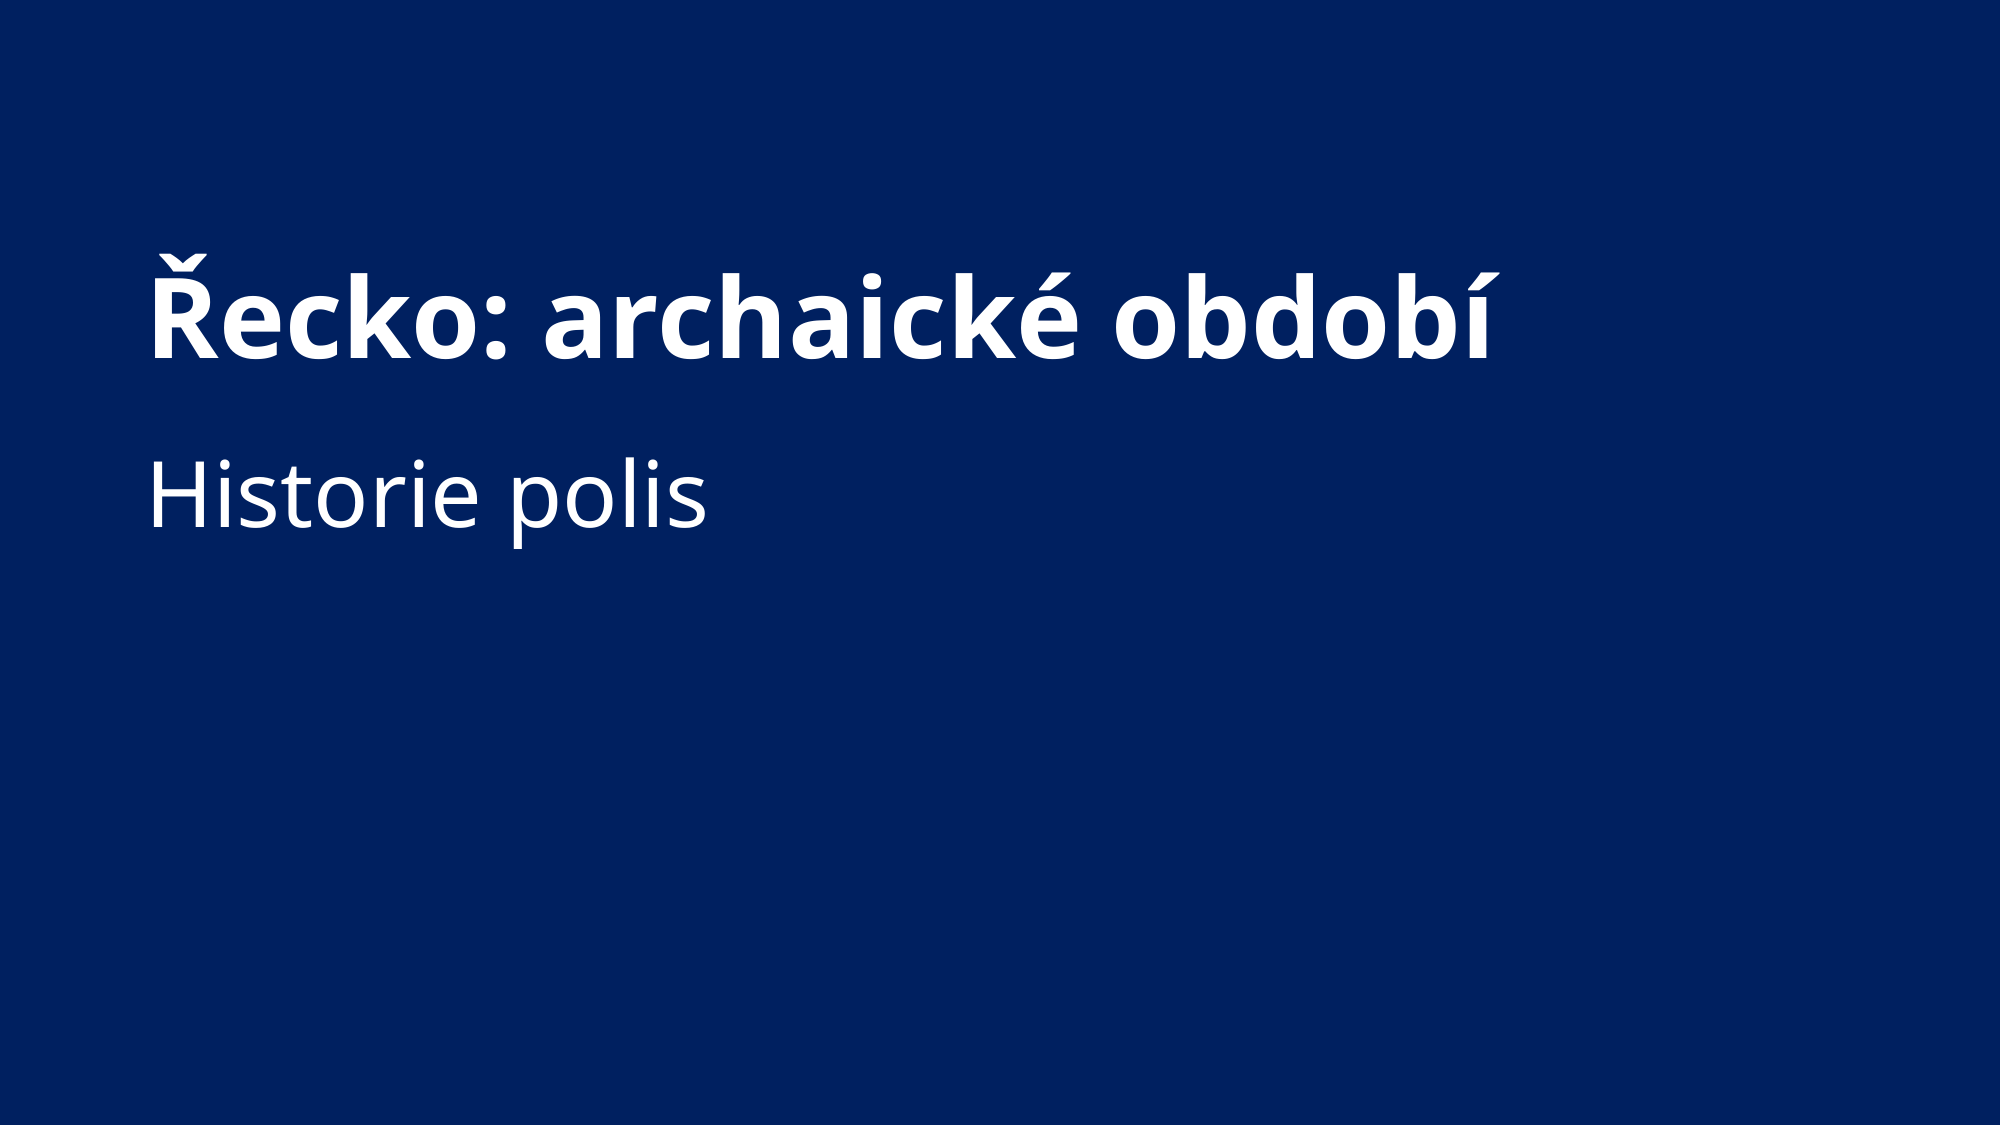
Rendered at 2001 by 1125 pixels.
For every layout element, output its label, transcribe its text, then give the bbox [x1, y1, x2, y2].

text_box Řecko: archaické období [130, 182, 1631, 391]
title Historie polis [130, 413, 979, 555]
